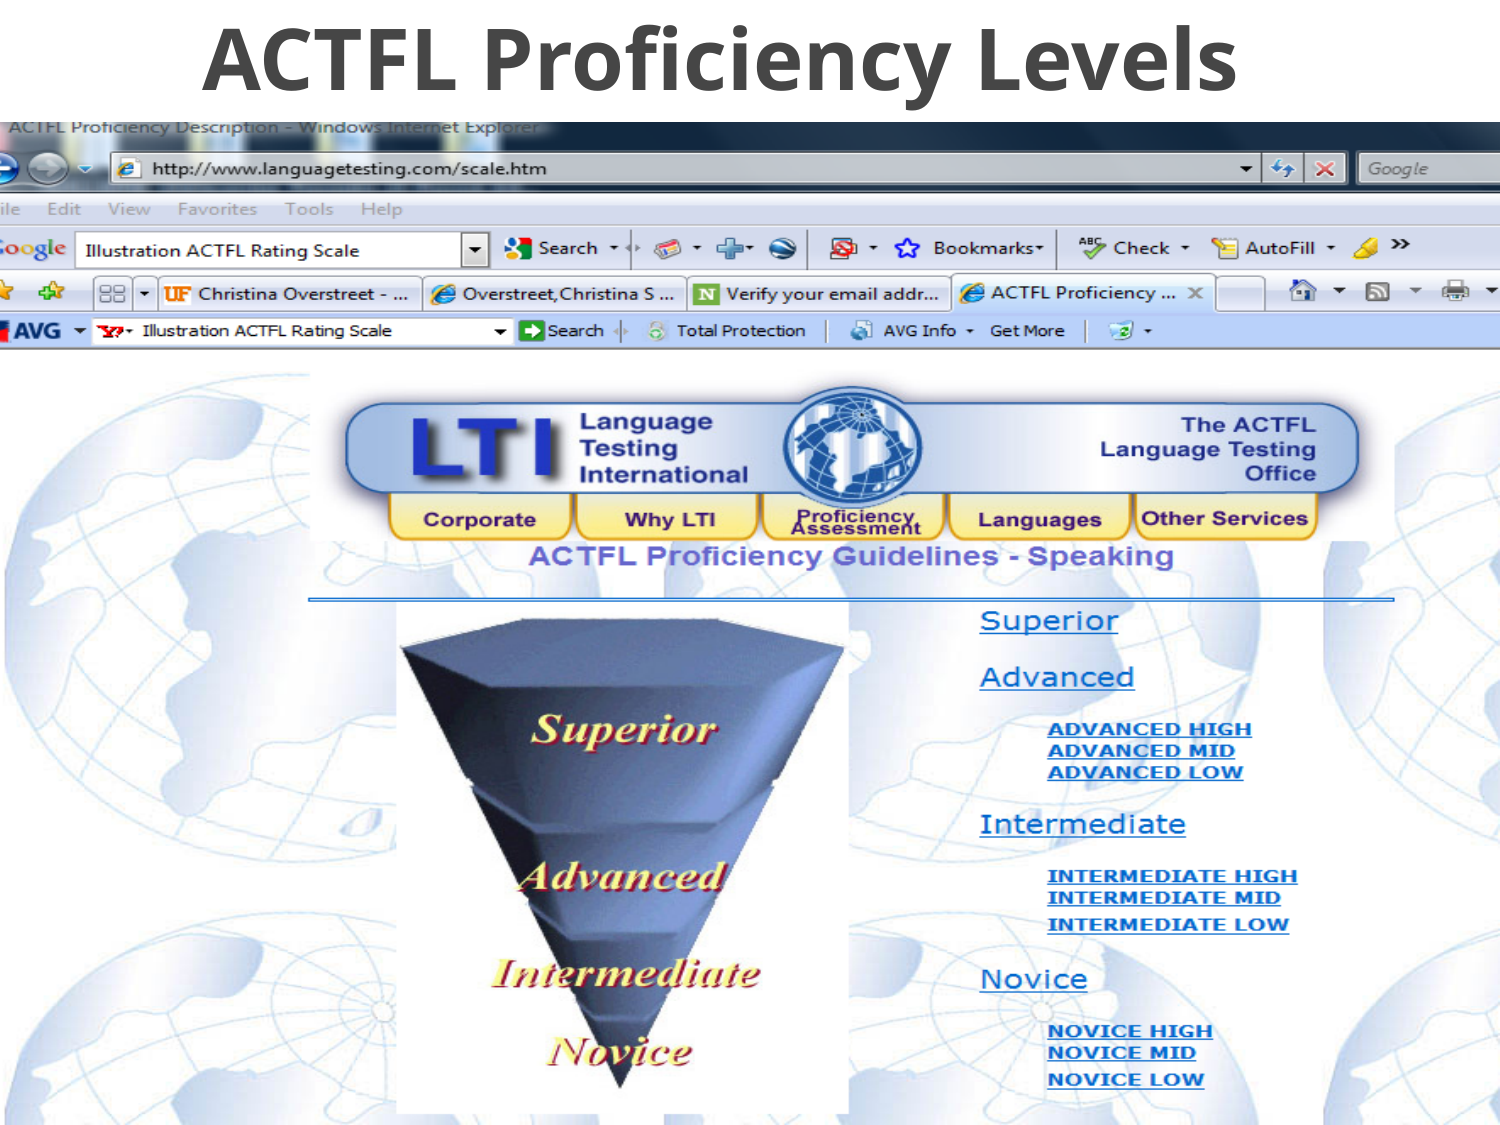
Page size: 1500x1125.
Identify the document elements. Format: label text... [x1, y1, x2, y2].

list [0, 122, 1500, 1125]
title ACTFL Proficiency Levels [187, 0, 1500, 122]
